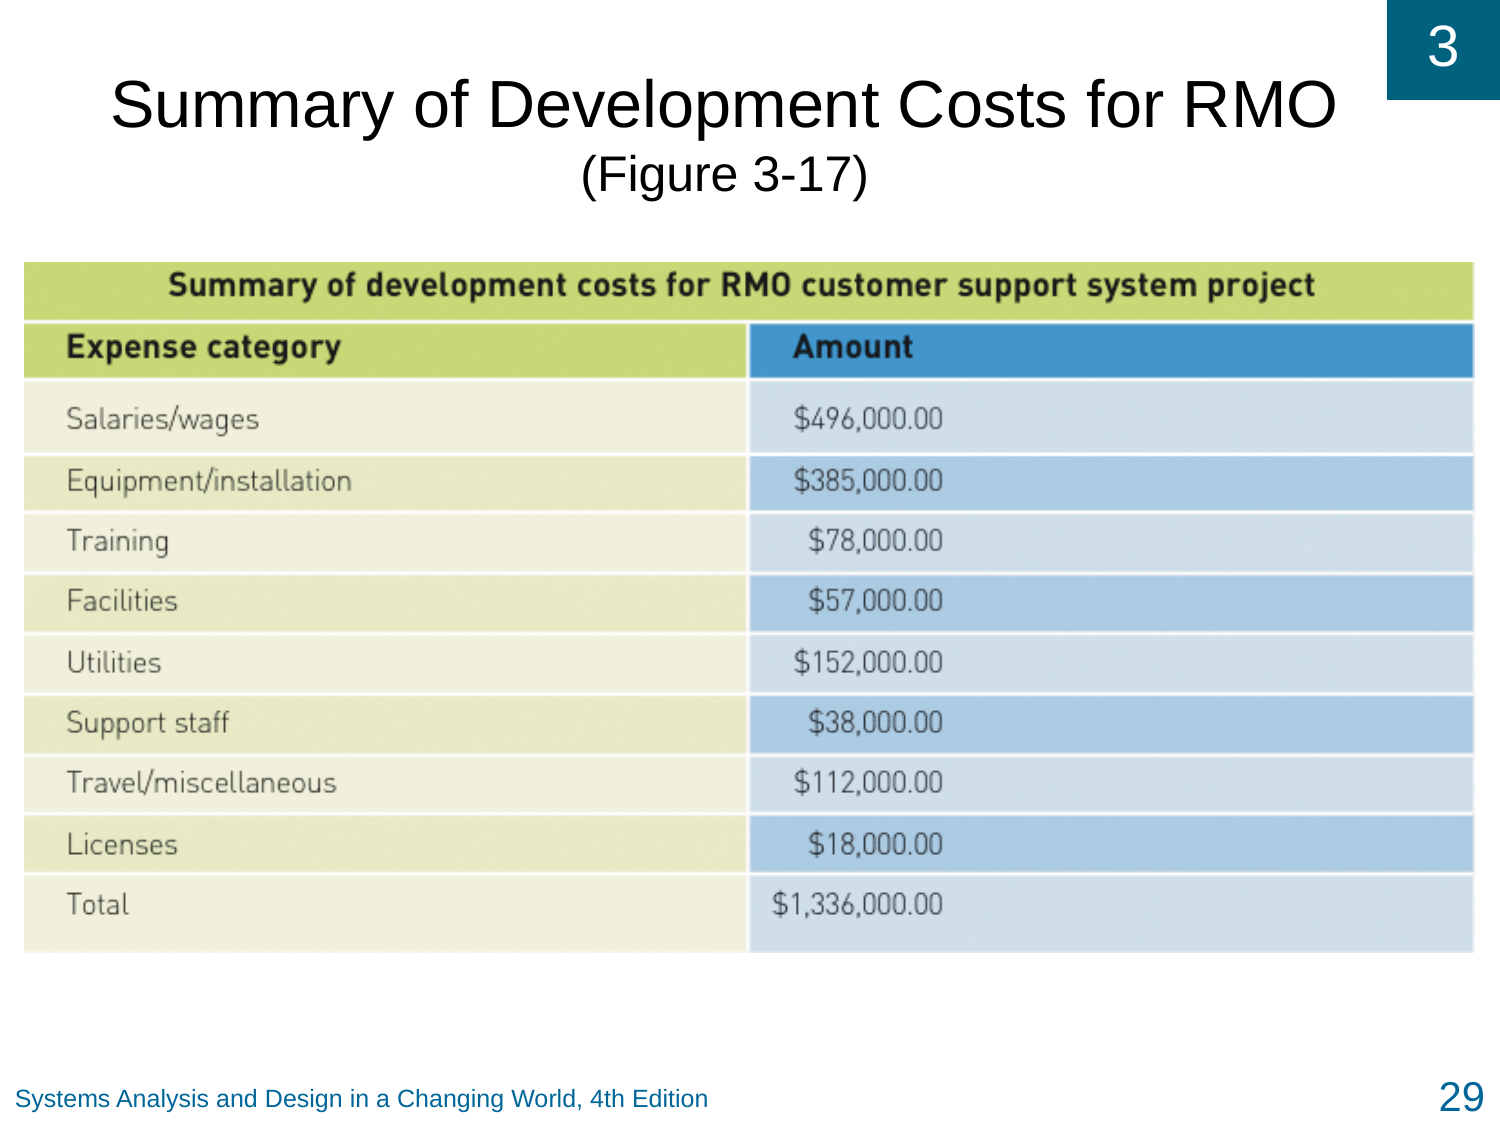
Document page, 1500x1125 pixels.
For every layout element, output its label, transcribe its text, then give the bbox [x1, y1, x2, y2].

slide_number 29 [1149, 1062, 1500, 1125]
title Summary of Development Costs for RMO (Figure 3-17)‏ [74, 37, 1376, 226]
picture [24, 262, 1476, 954]
footer Systems Analysis and Design in a Changing World, 4th Edition [0, 1074, 1138, 1125]
